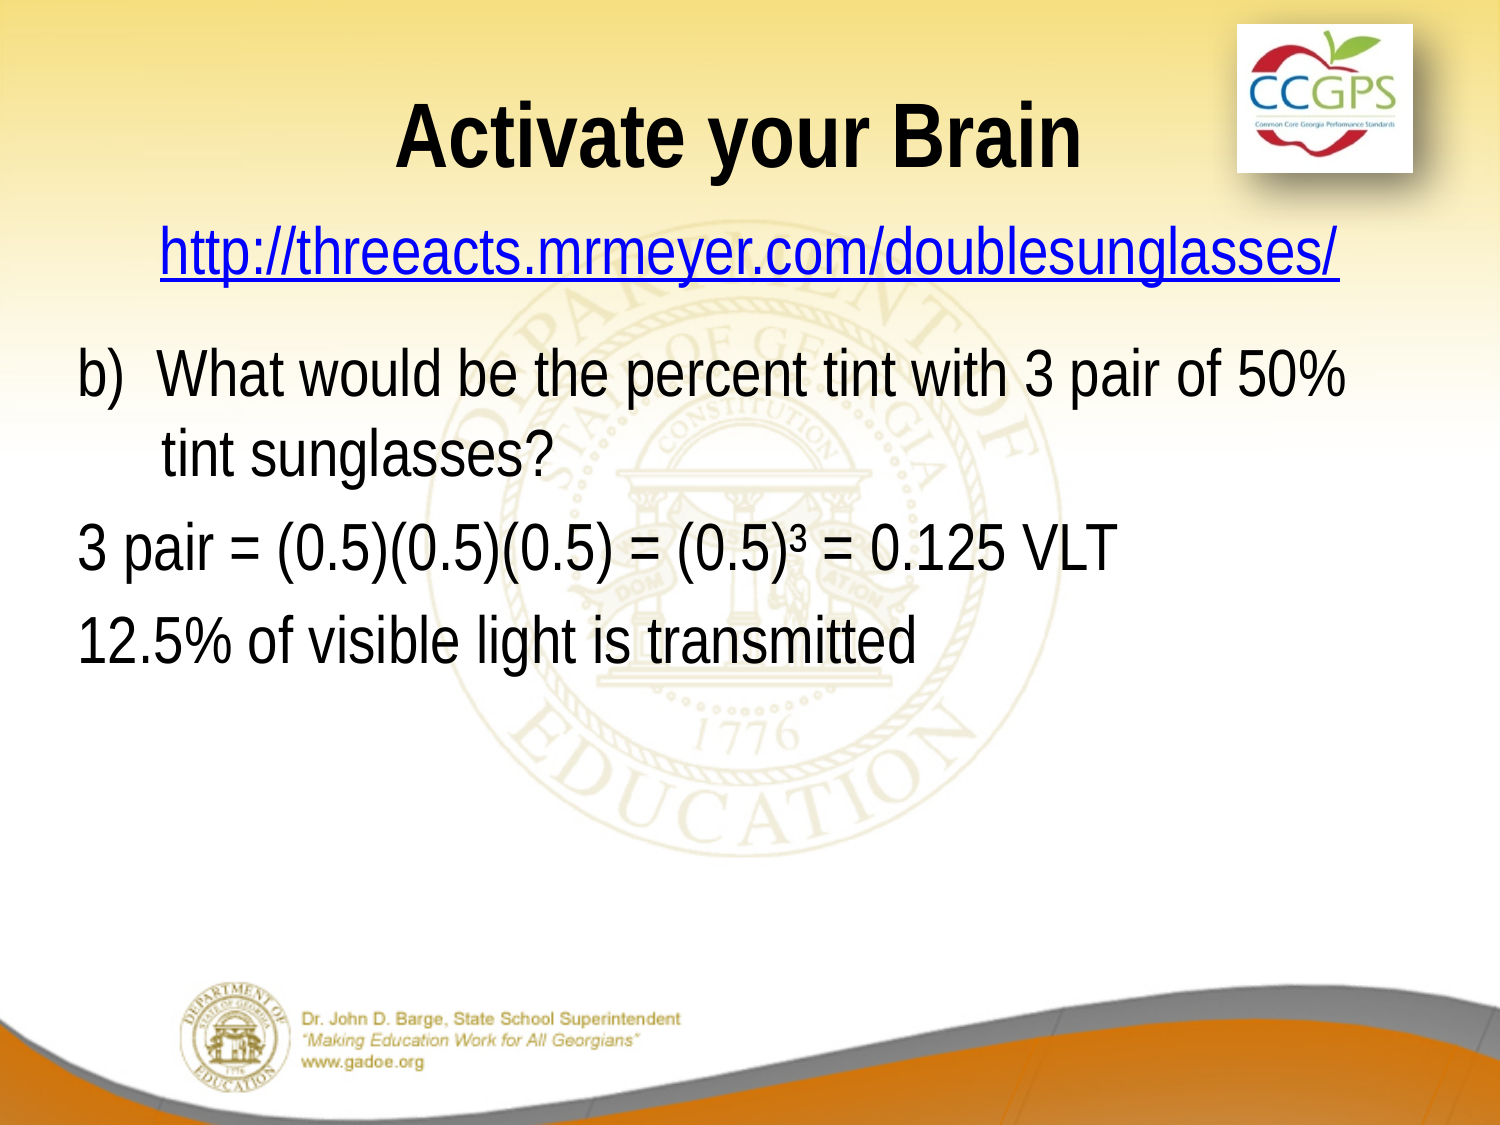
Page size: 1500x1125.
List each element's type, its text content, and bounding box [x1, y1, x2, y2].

subtitle http://threeacts.mrmeyer.com/doublesunglasses/ b) What would be the percent tint with 3 pair of 50% tint sunglasses? 3 pair = (0.5)(0.5)(0.5) = (0.5)³ = 0.125 VLT 12.5% of visible light is transmitted [62, 199, 1438, 1001]
picture [0, 0, 1500, 1125]
title Activate your Brain [112, 49, 1231, 199]
